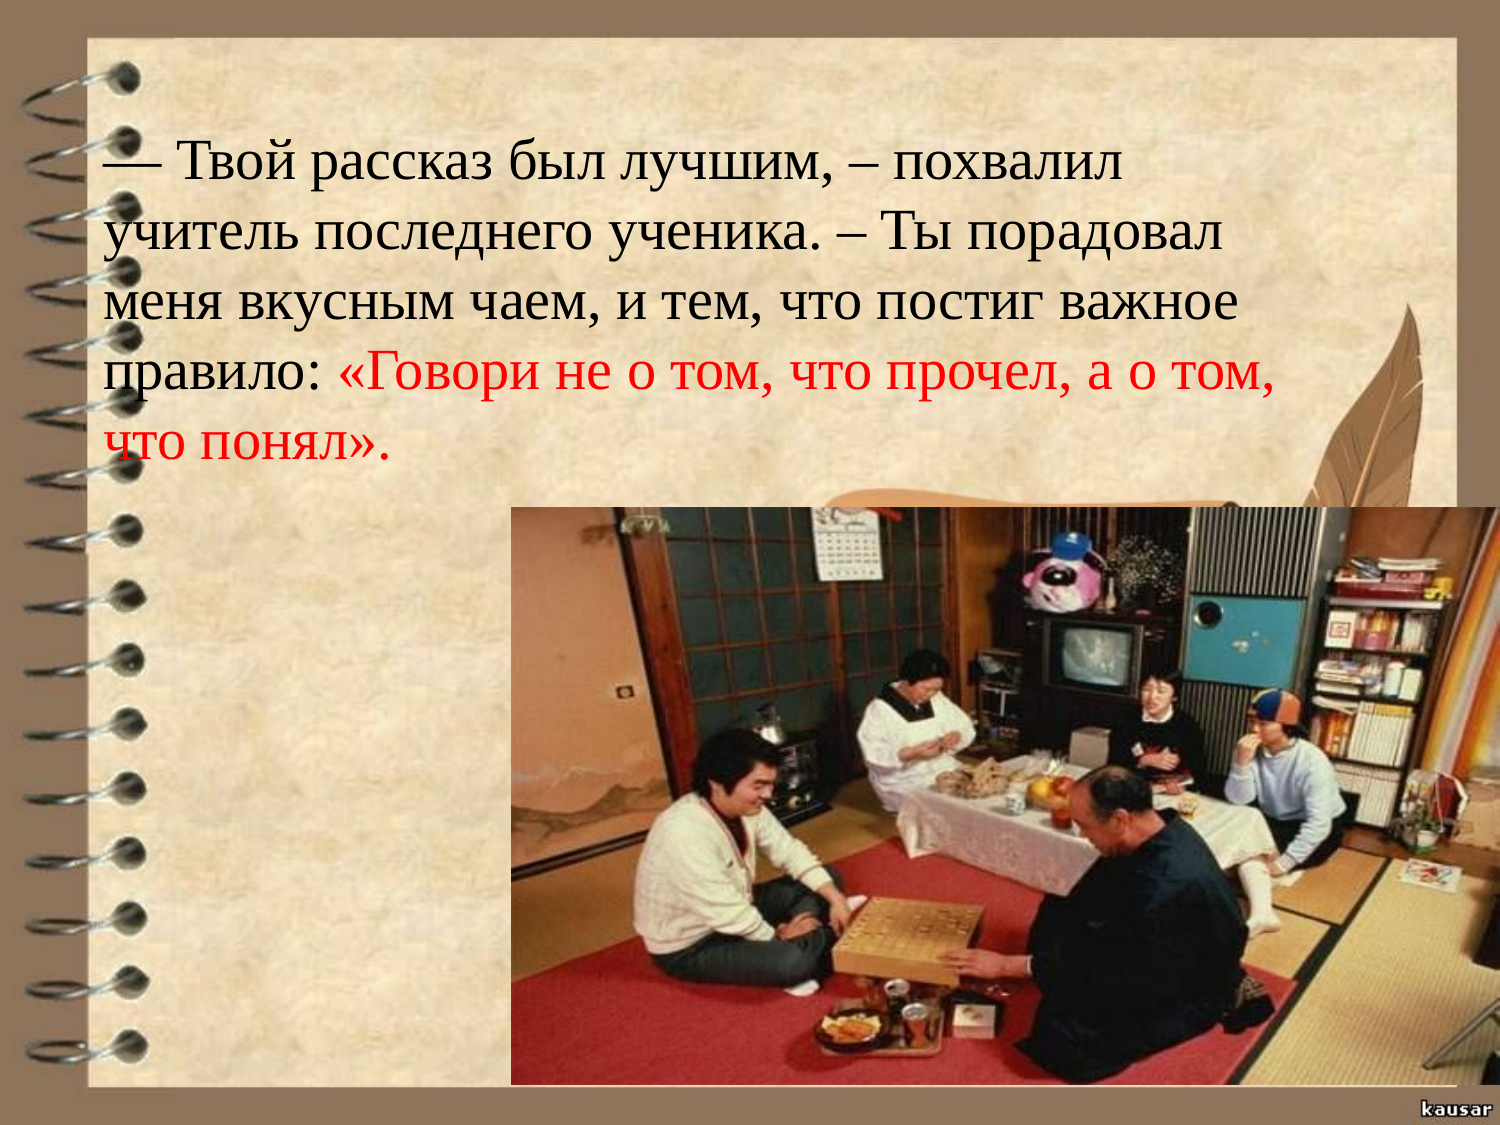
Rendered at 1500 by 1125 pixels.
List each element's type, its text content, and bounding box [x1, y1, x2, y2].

picture [0, 0, 1500, 1125]
text_box — Твой рассказ был лучшим, – похвалил учитель последнего ученика. – Ты порадовал меня вкусным чаем, и тем, что постиг важное правило: «Говори не о том, что прочел, а о том, что понял». [88, 113, 1341, 479]
